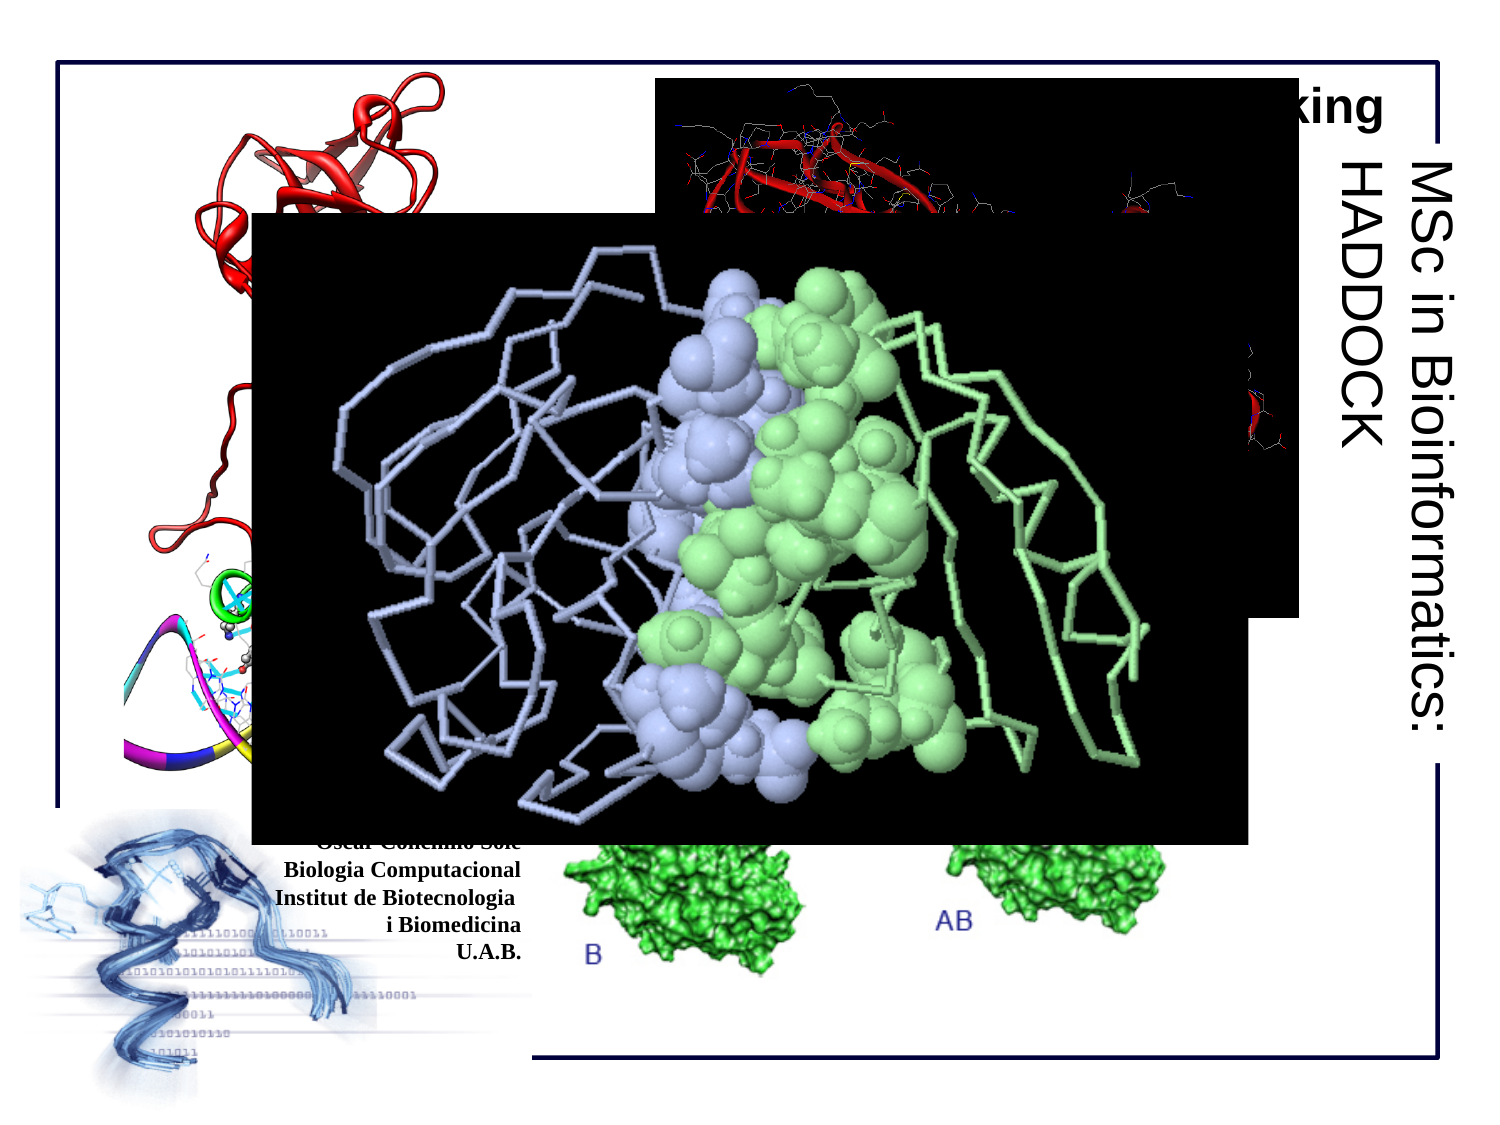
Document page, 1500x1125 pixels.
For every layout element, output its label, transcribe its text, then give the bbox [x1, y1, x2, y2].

picture [8, 66, 1249, 1111]
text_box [434, 77, 1299, 618]
text_box Different kinds of Docking [748, 66, 1401, 142]
